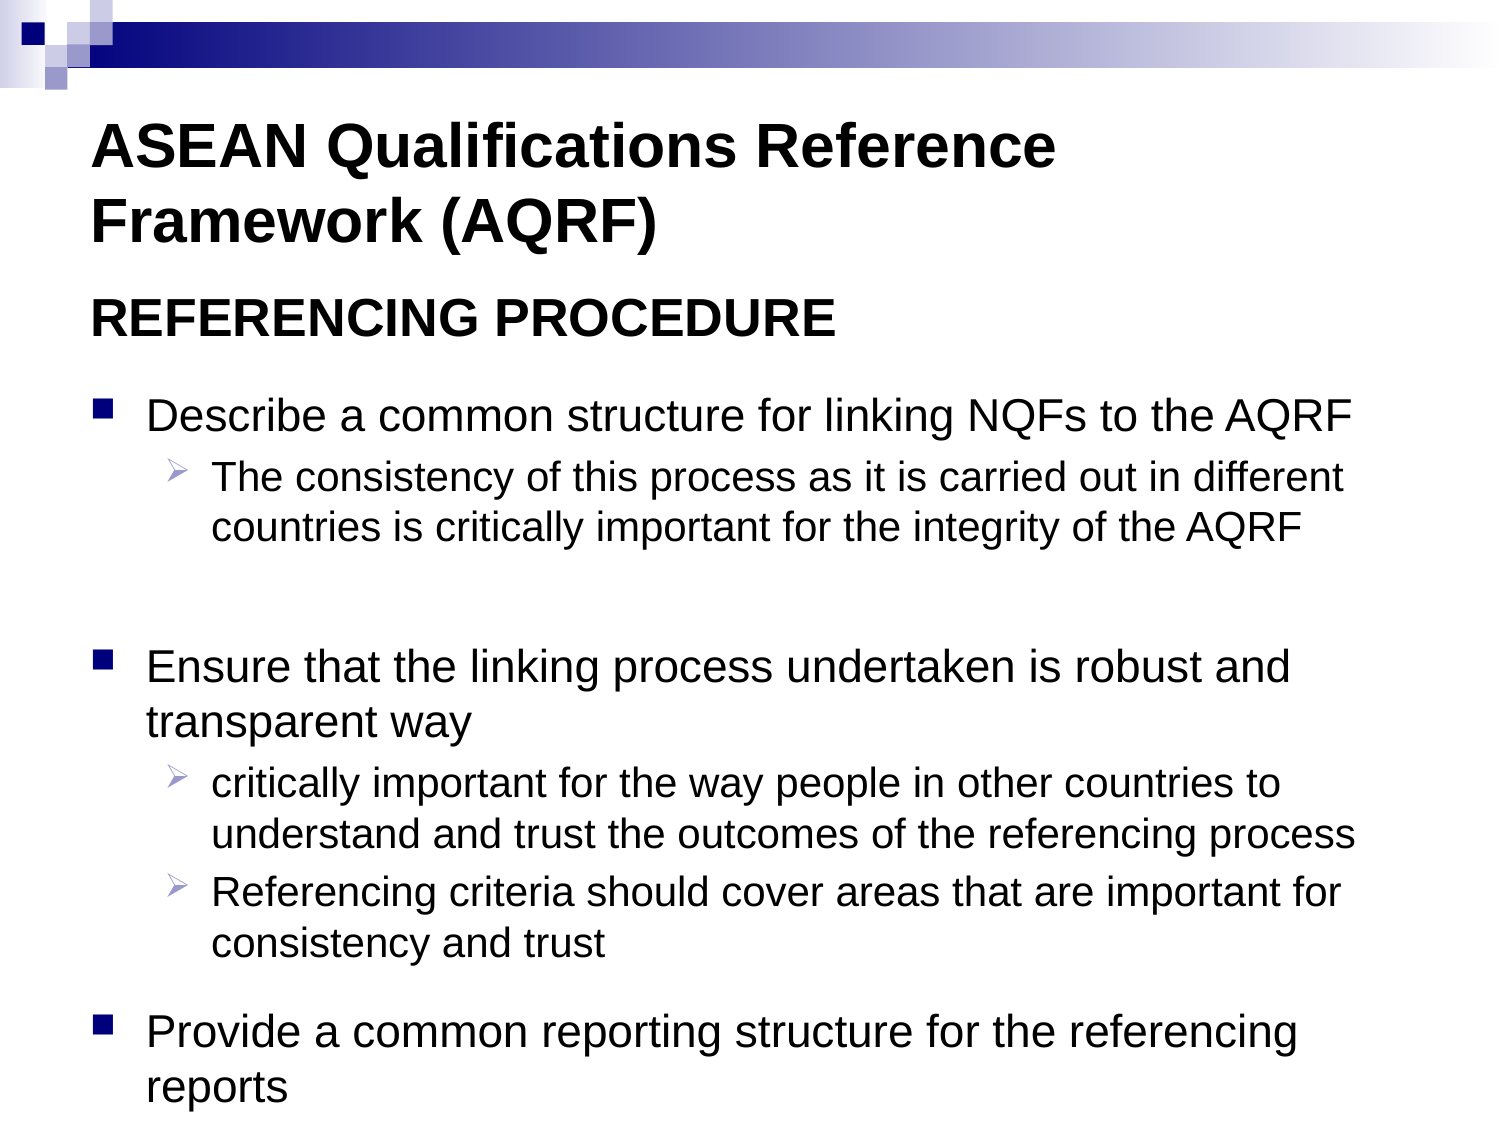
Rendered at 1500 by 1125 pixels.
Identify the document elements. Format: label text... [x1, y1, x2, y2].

title ASEAN Qualifications Reference Framework (AQRF) [74, 37, 1426, 199]
list REFERENCING PROCEDURE Describe a common structure for linking NQFs to the AQRF The consistency of this process as it is carried out in different countries is critically important for the integrity of the AQRF Ensure that the linking process undertaken is robust and transparent way critically important for the way people in other countries to understand and trust the outcomes of the referencing process Referencing criteria should cover areas that are important for consistency and trust Provide a common reporting structure for the referencing reports [74, 199, 1426, 1125]
